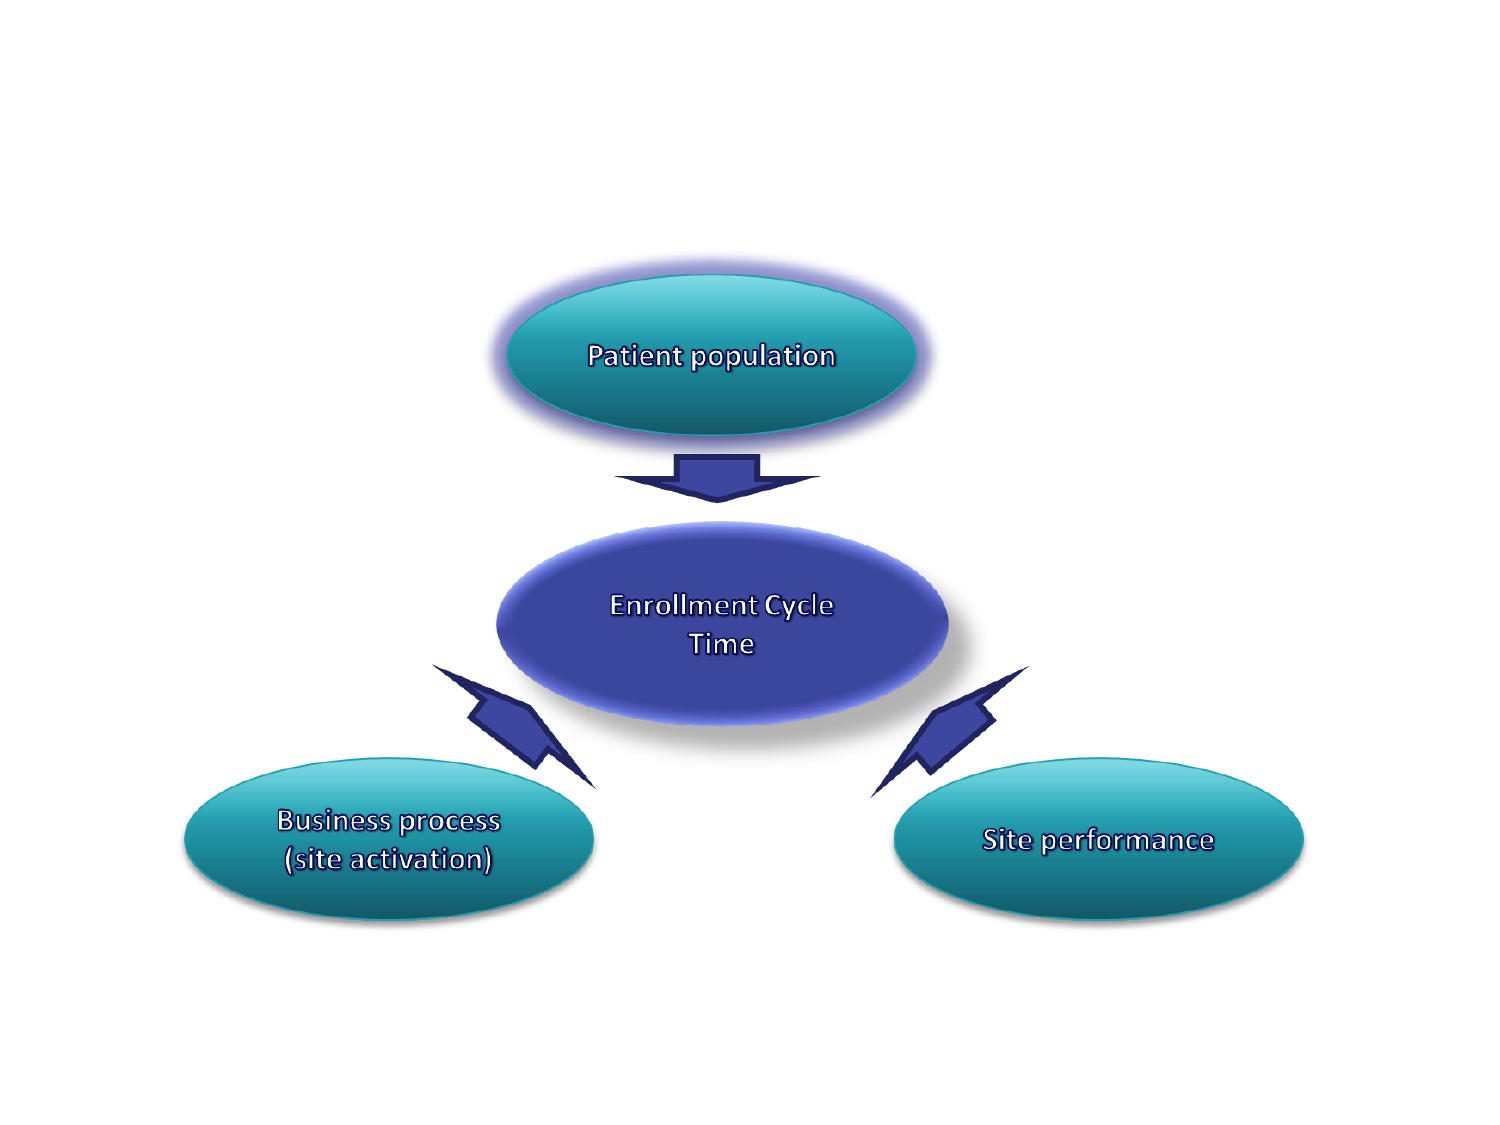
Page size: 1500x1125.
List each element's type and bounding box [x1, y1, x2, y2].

picture [174, 237, 1313, 935]
